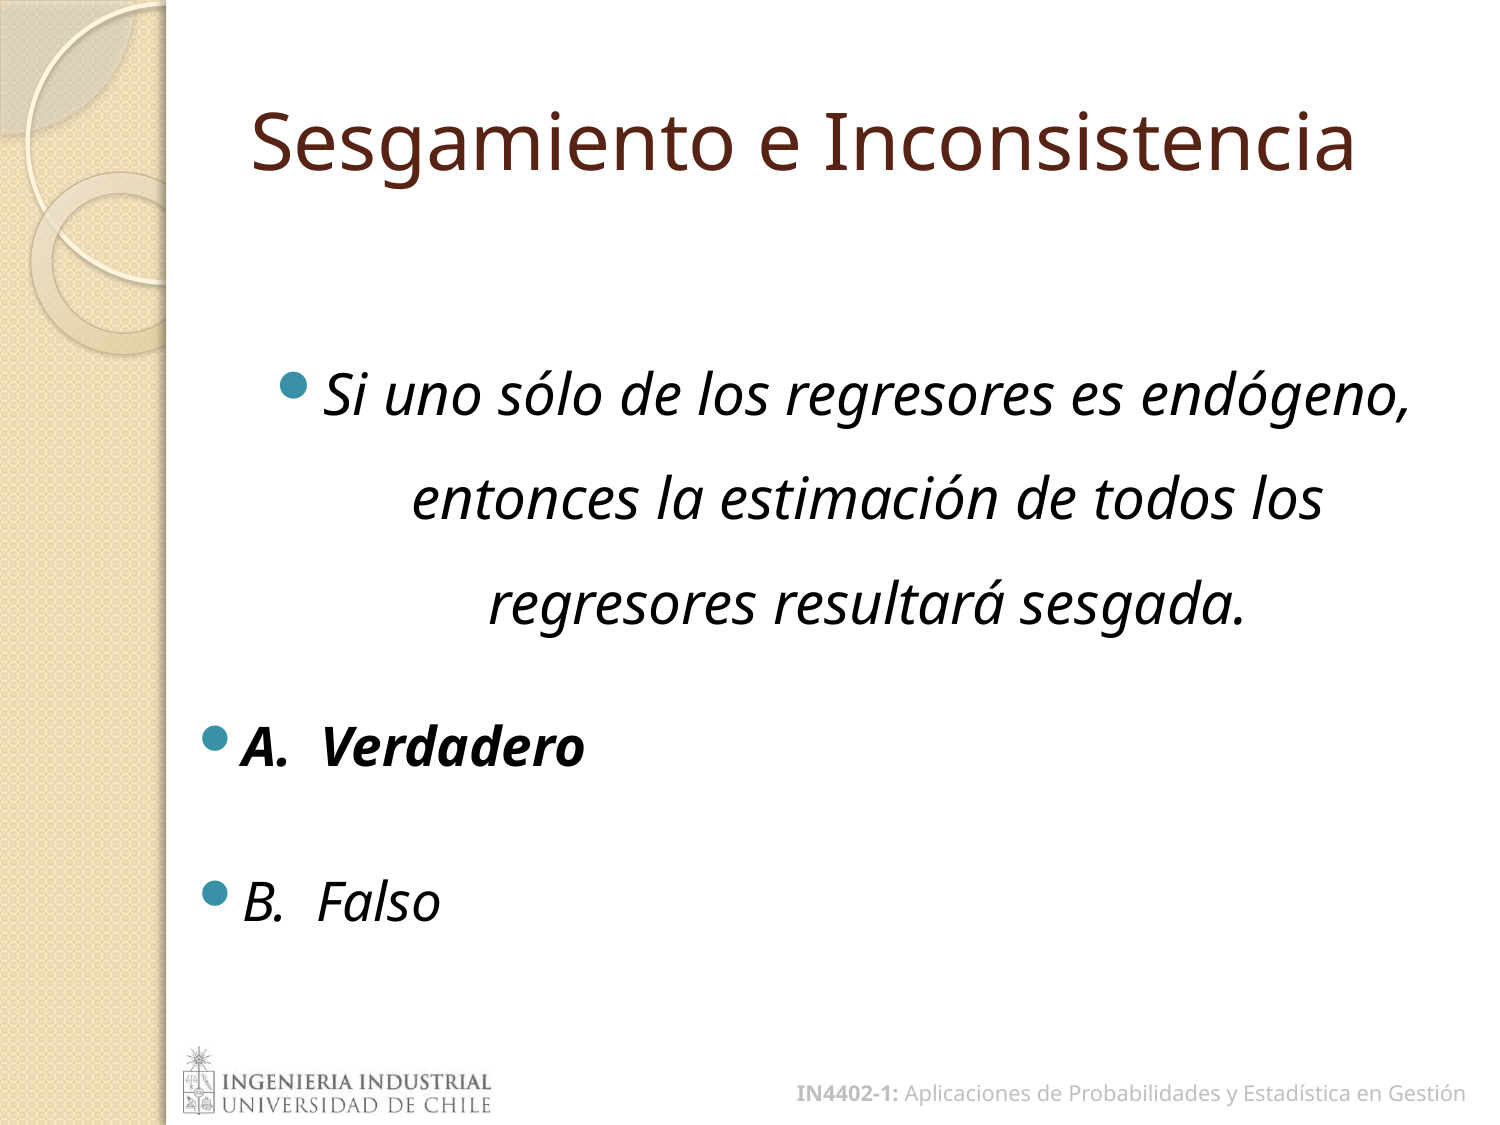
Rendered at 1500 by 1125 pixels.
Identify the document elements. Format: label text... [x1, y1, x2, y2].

title Sesgamiento e Inconsistencia [235, 45, 1466, 233]
list Si uno sólo de los regresores es endógeno, entonces la estimación de todos los regresores resultará sesgada. [206, 314, 1471, 551]
picture [183, 1046, 491, 1115]
text_box A. Verdadero B. Falso [171, 704, 787, 941]
